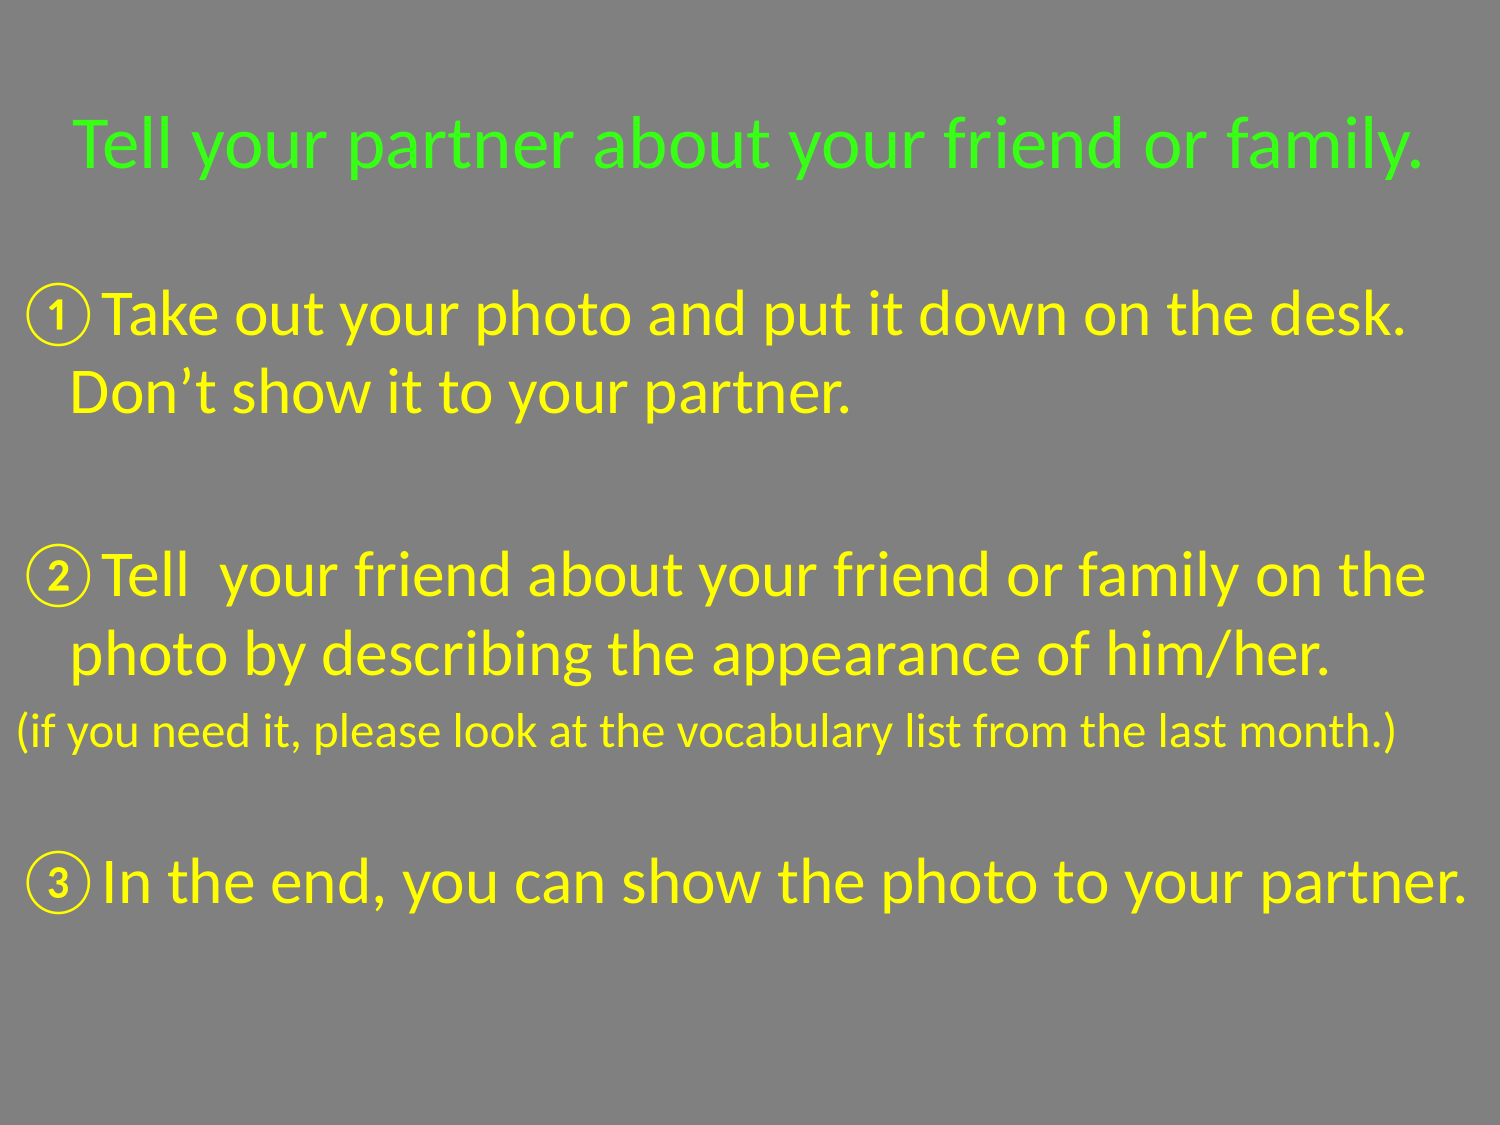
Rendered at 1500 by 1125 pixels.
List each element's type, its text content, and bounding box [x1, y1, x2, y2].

title Tell your partner about your friend or family. [0, 45, 1500, 233]
list ①Take out your photo and put it down on the desk. Don’t show it to your partner. ②Tell your friend about your friend or family on the photo by describing the appearance of him/her. (if you need it, please look at the vocabulary list from the last month.) ③In the end, you can show the photo to your partner. [0, 262, 1500, 1125]
